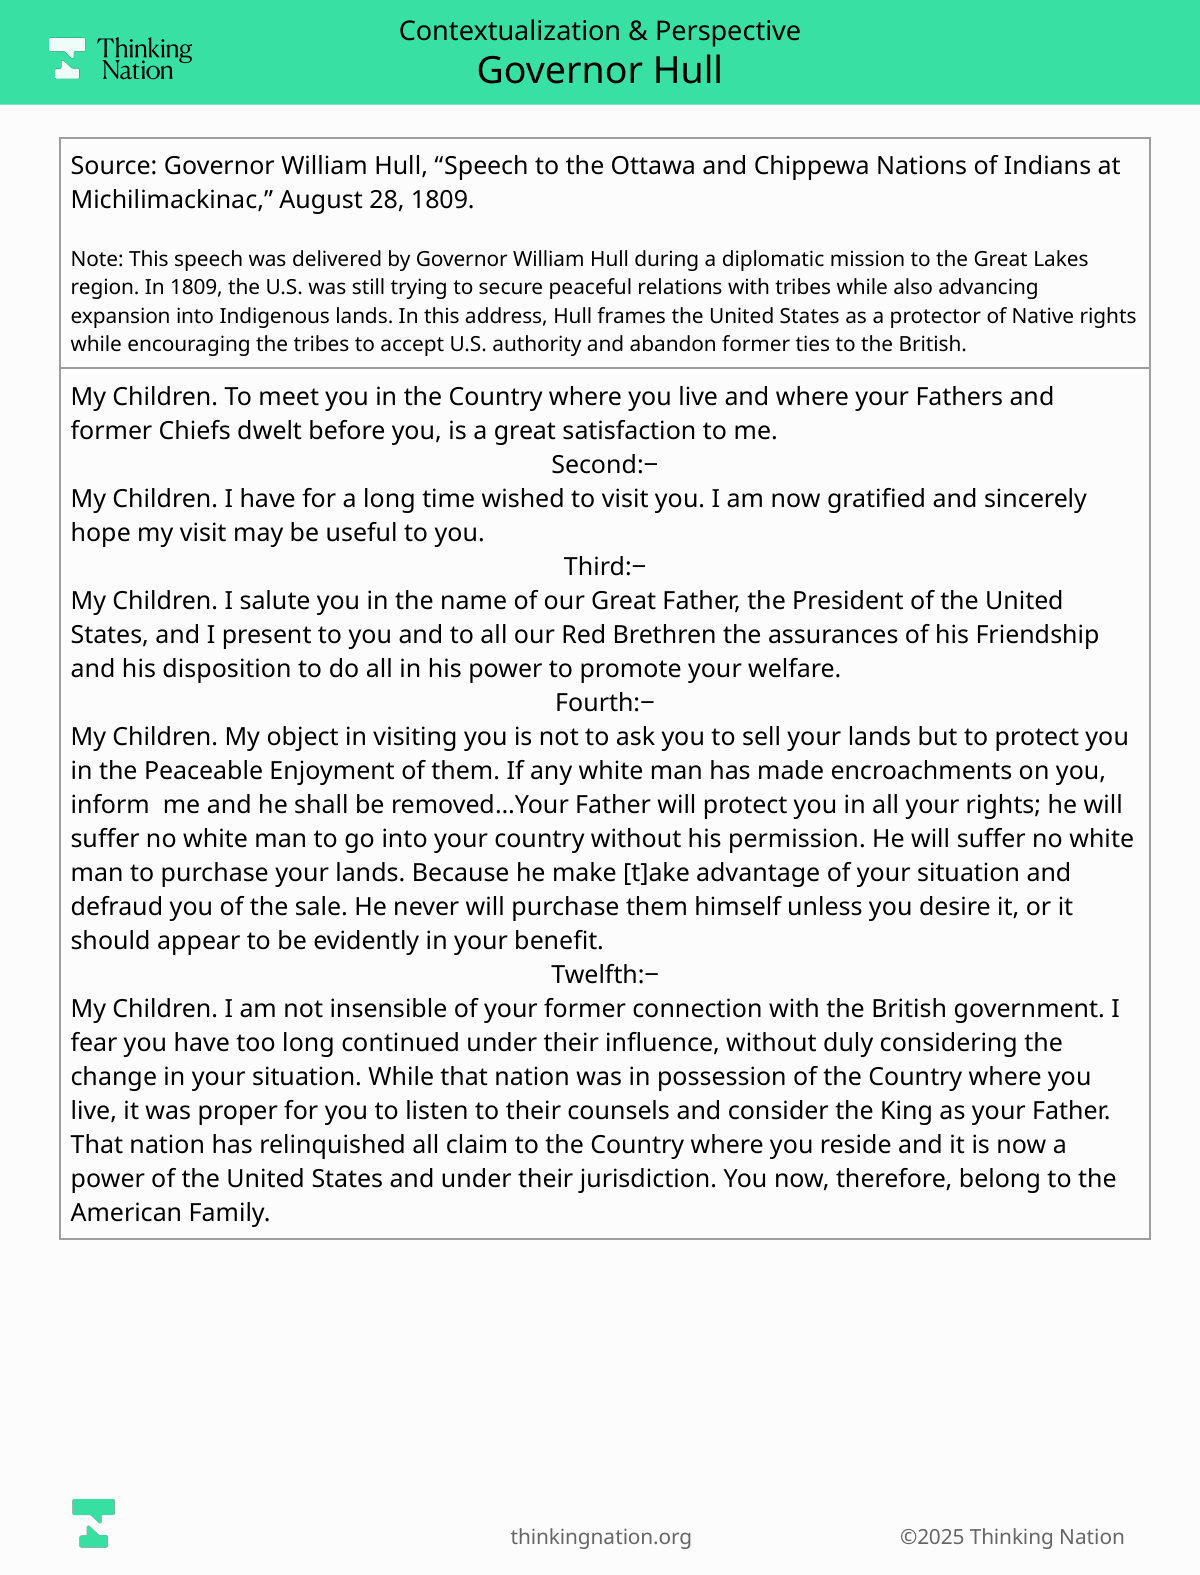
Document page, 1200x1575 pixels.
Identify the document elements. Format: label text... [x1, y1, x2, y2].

picture [33, 23, 197, 93]
text_box thinkingnation.org [459, 1509, 744, 1558]
picture [59, 1489, 127, 1557]
text_box ©2025 Thinking Nation [855, 1509, 1140, 1558]
table_cell My Children. To meet you in the Country where you live and where your Fathers and former Chiefs dwelt before you, is a great satisfaction to me. Second:‒ My Children. I have for a long time wished to visit you. I am now gratified and sincerely hope my visit may be useful to you. Third:‒ My Children. I salute you in the name of our Great Father, the President of the United States, and I present to you and to all our Red Brethren the assurances of his Friendship and his disposition to do all in his power to promote your welfare. Fourth:‒ My Children. My object in visiting you is not to ask you to sell your lands but to protect you in the Peaceable Enjoyment of them. If any white man has made encroachments on you, inform me and he shall be removed…Your Father will protect you in all your rights; he will suffer no white man to go into your country without his permission. He will suffer no white man to purchase your lands. Because he make [t]ake advantage of your situation and defraud you of the sale. He never will purchase them himself unless you desire it, or it should appear to be evidently in your benefit. Twelfth:‒ My Children. I am not insensible of your former connection with the British government. I fear you have too long continued under their influence, without duly considering the change in your situation. While that nation was in possession of the Country where you live, it was proper for you to listen to their counsels and consider the King as your Father. That nation has relinquished all claim to the Country where you reside and it is now a power of the United States and under their jurisdiction. You now, therefore, belong to the American Family. [61, 369, 1149, 1238]
table_header Source: Governor William Hull, “Speech to the Ottawa and Chippewa Nations of Indians at Michilimackinac,” August 28, 1809. Note: This speech was delivered by Governor William Hull during a diplomatic mission to the Great Lakes region. In 1809, the U.S. was still trying to secure peaceful relations with tribes while also advancing expansion into Indigenous lands. In this address, Hull frames the United States as a protector of Native rights while encouraging the tribes to accept U.S. authority and abandon former ties to the British. [61, 139, 1149, 367]
text_box Contextualization & Perspective Governor Hull [0, 0, 1200, 105]
